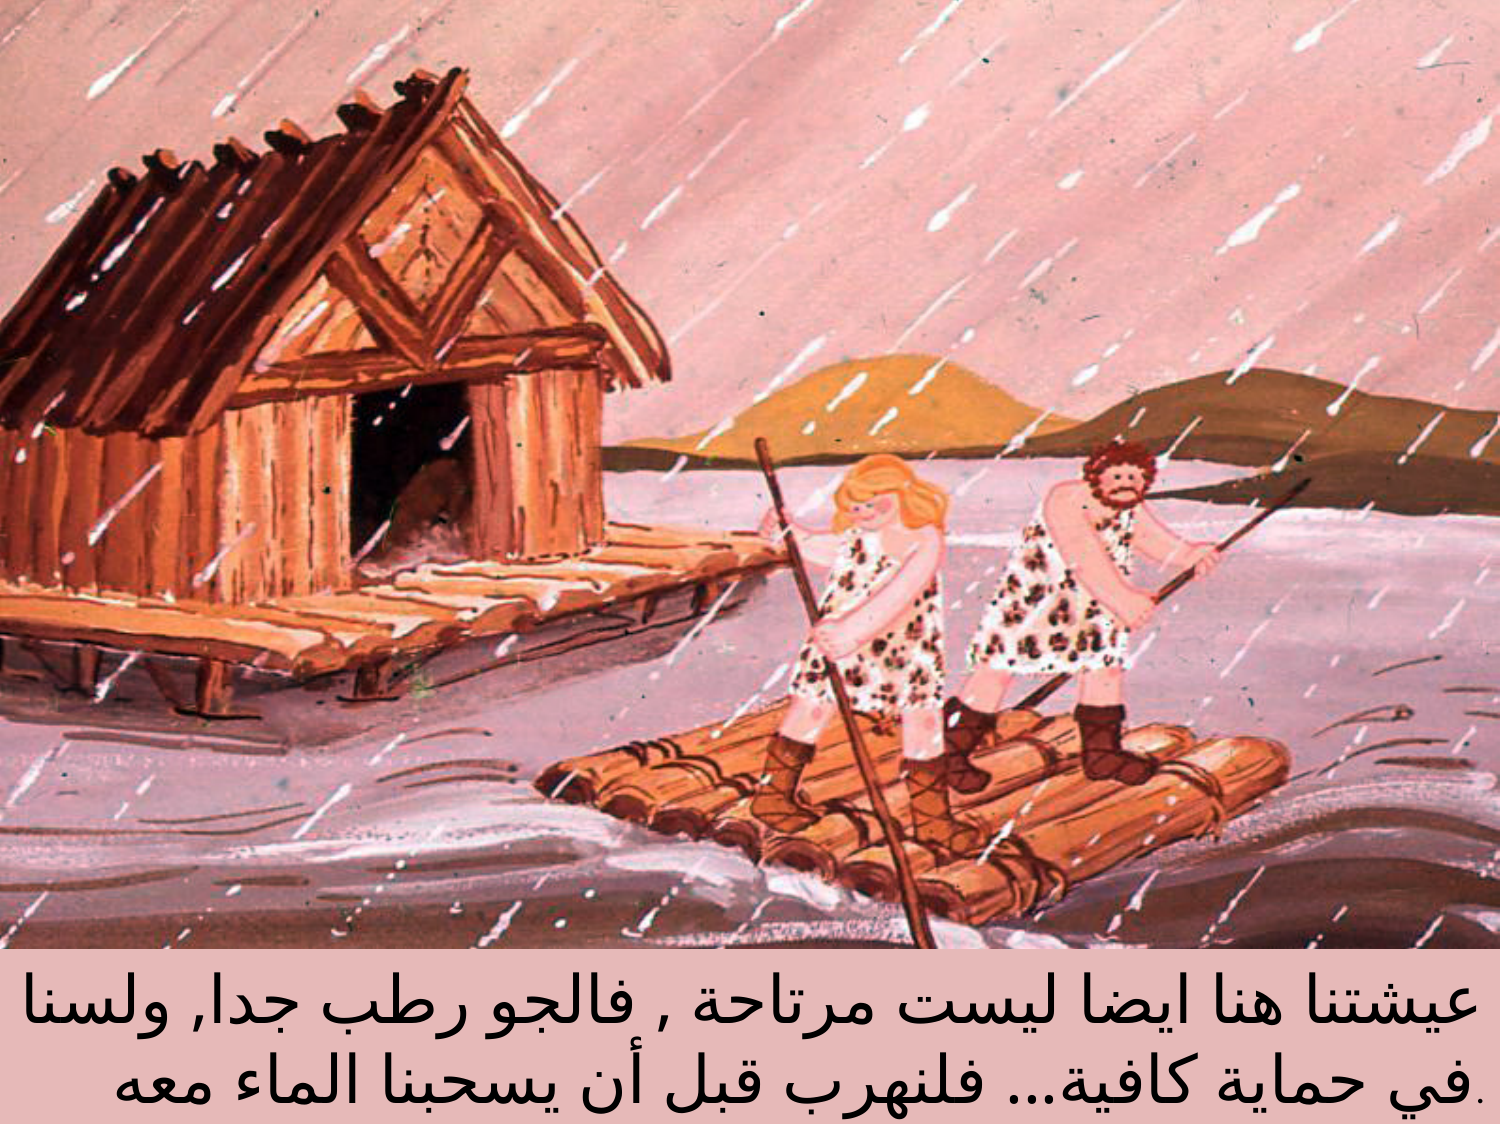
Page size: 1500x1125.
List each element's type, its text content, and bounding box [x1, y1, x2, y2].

text_box عيشتنا هنا ايضا ليست مرتاحة , فالجو رطب جدا, ولسنا في حماية كافية... فلنهرب قبل أن يسحبنا الماء معه. [0, 956, 1500, 1124]
picture [0, 0, 1500, 950]
